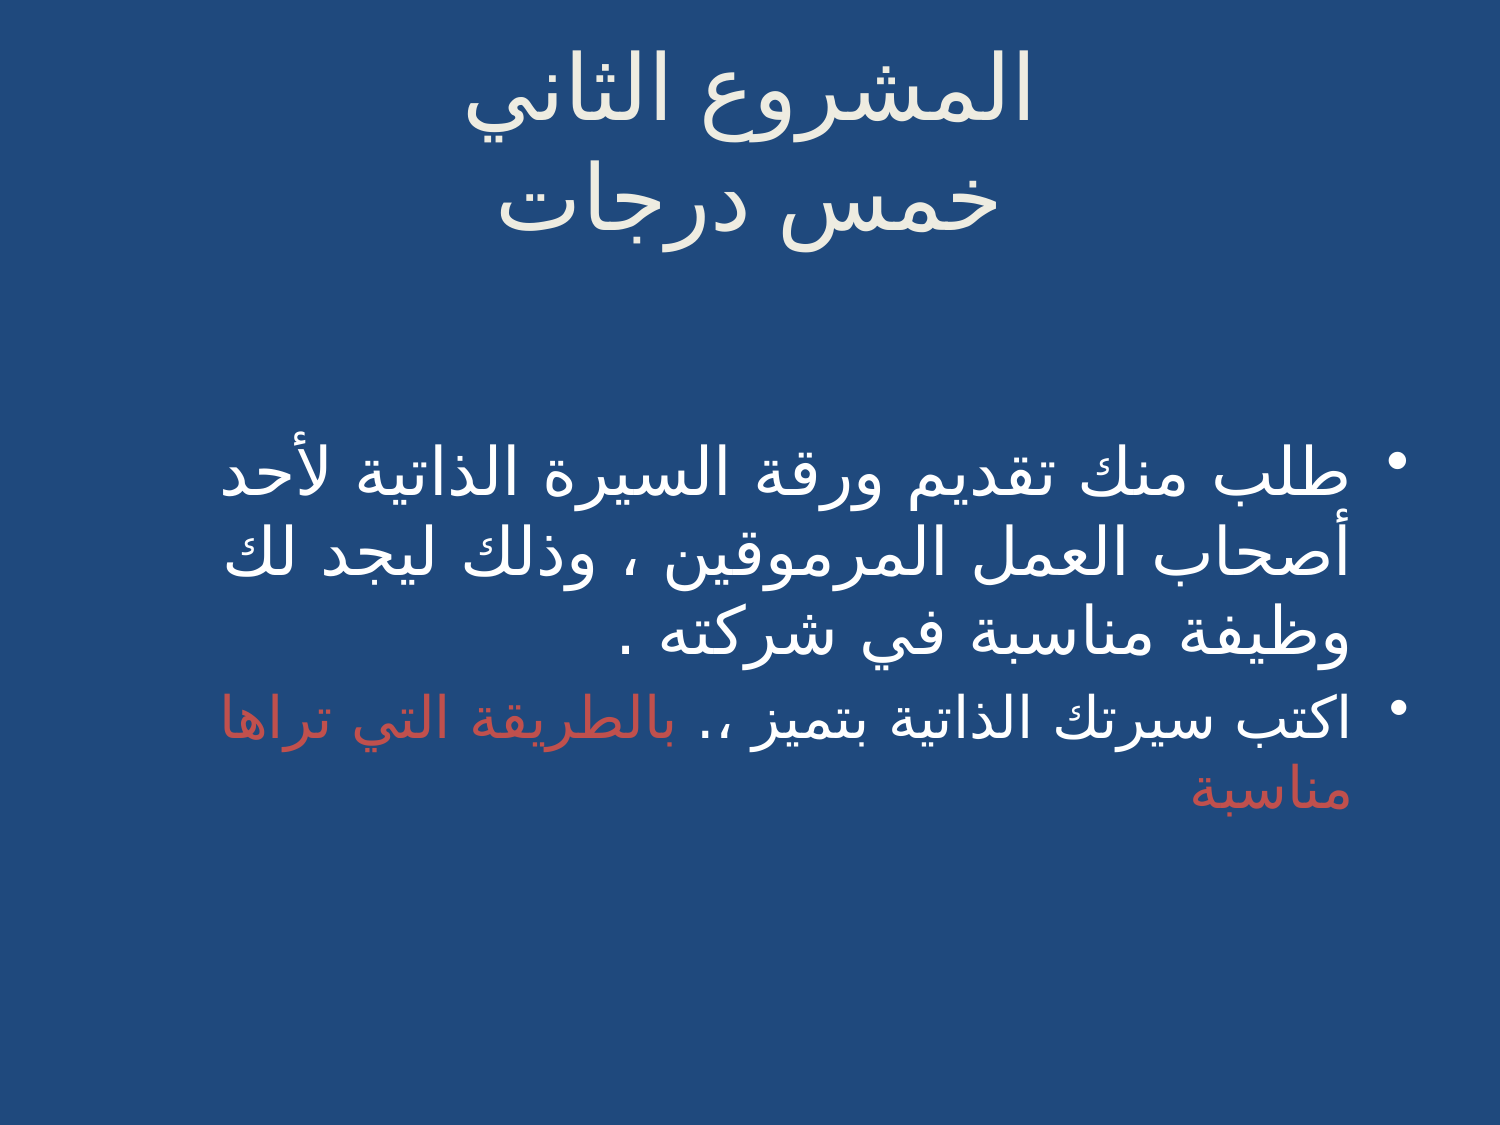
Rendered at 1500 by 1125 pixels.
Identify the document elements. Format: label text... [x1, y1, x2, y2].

title المشروع الثاني خمس درجات [74, 44, 1426, 233]
list طلب منك تقديم ورقة السيرة الذاتية لأحد أصحاب العمل المرموقين ، وذلك ليجد لك وظيفة مناسبة في شركته . اكتب سيرتك الذاتية بتميز ،. بالطريقة التي تراها مناسبة [74, 420, 1426, 783]
